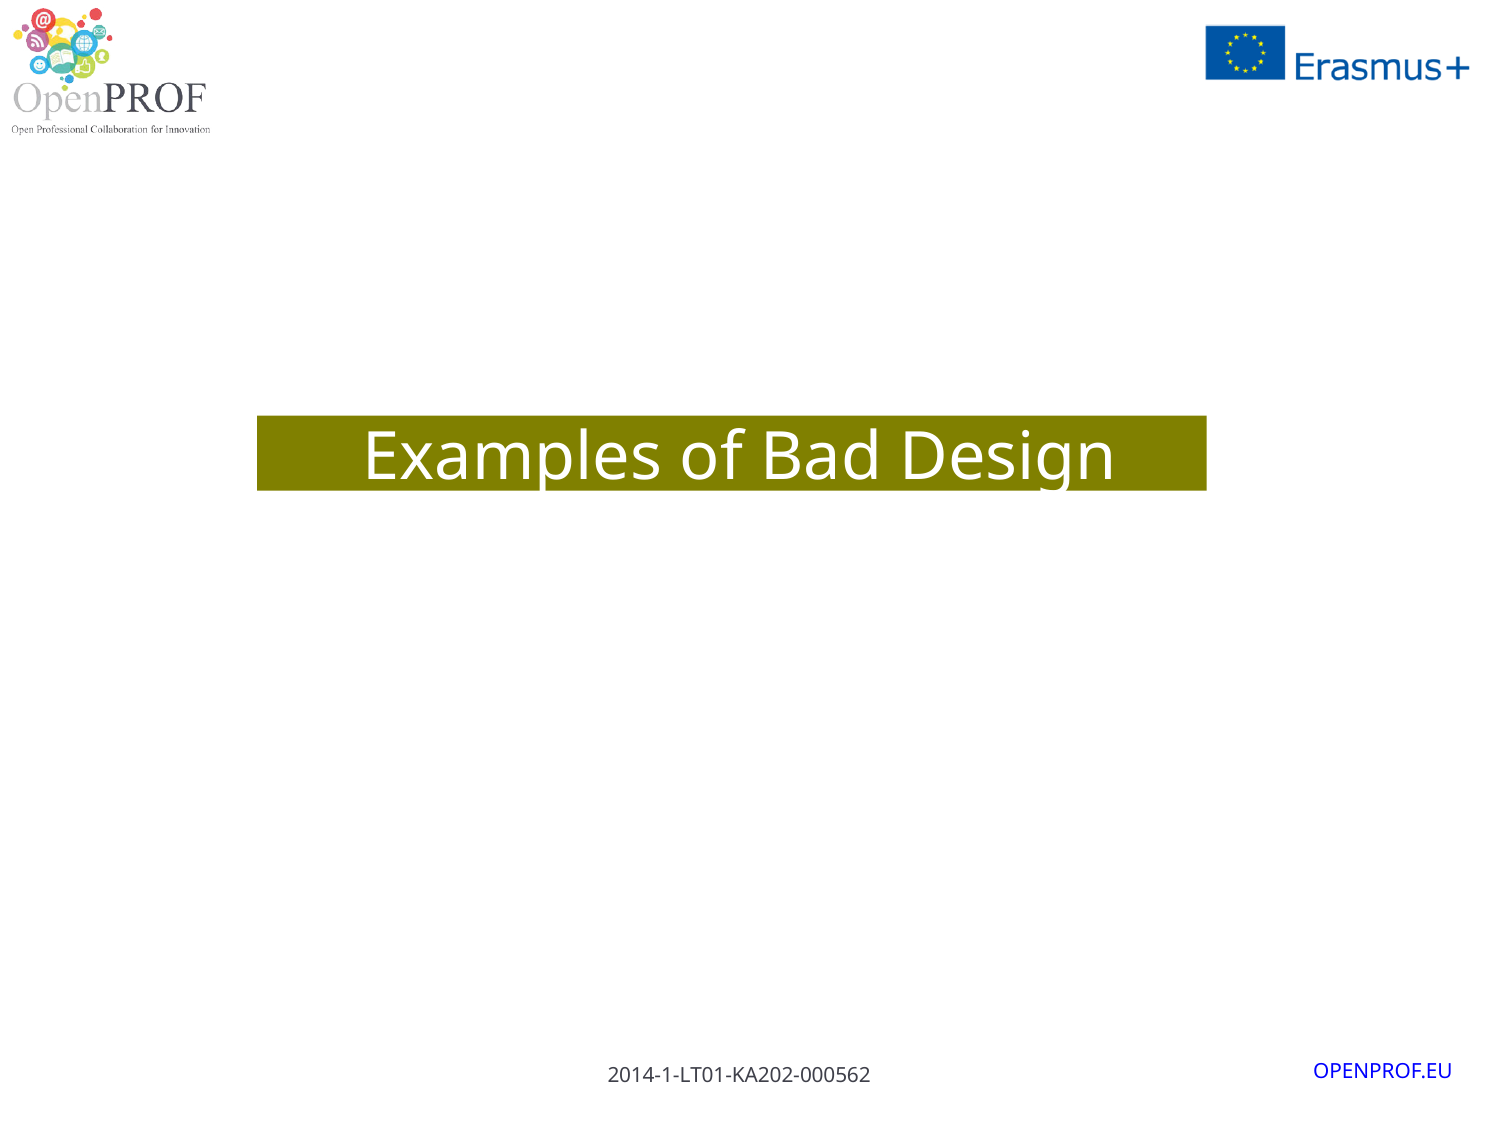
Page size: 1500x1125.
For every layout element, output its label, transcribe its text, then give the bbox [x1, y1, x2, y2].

picture [1202, 24, 1471, 84]
picture [0, 0, 212, 143]
title Examples of Bad Design [257, 415, 1207, 491]
